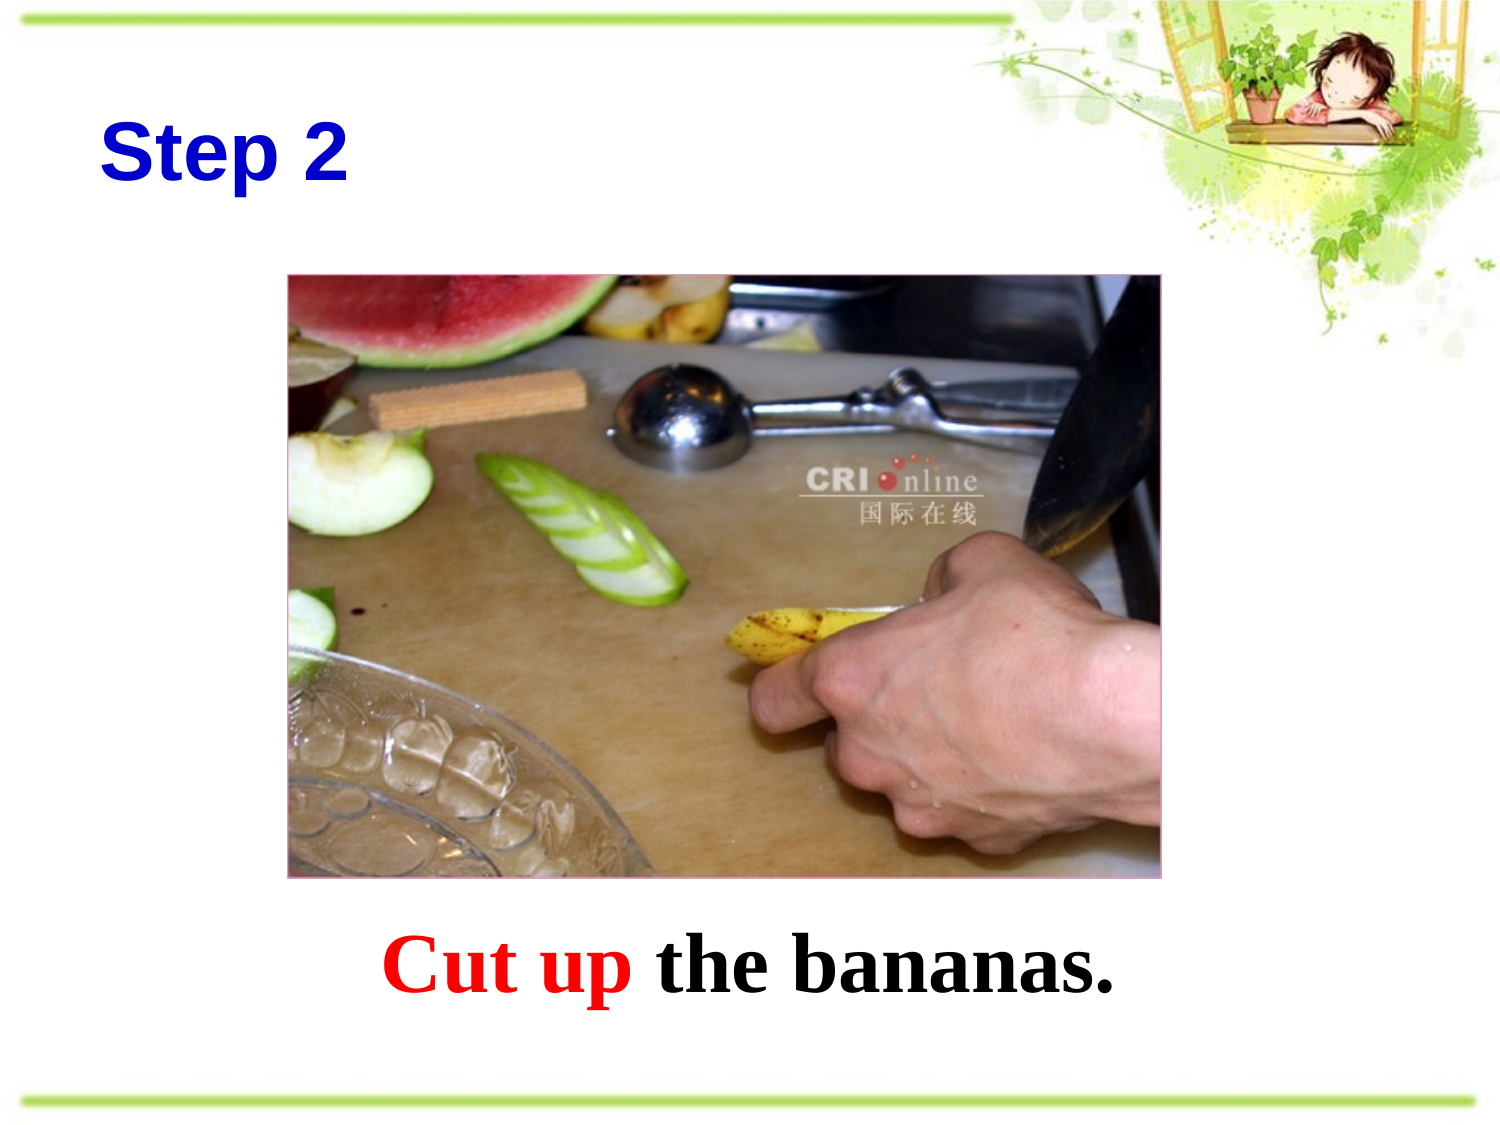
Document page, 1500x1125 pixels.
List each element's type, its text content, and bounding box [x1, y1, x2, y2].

text_box Cut up the bananas. [365, 900, 1133, 1018]
text_box Step 2 [85, 89, 435, 205]
picture [0, 0, 1500, 1125]
